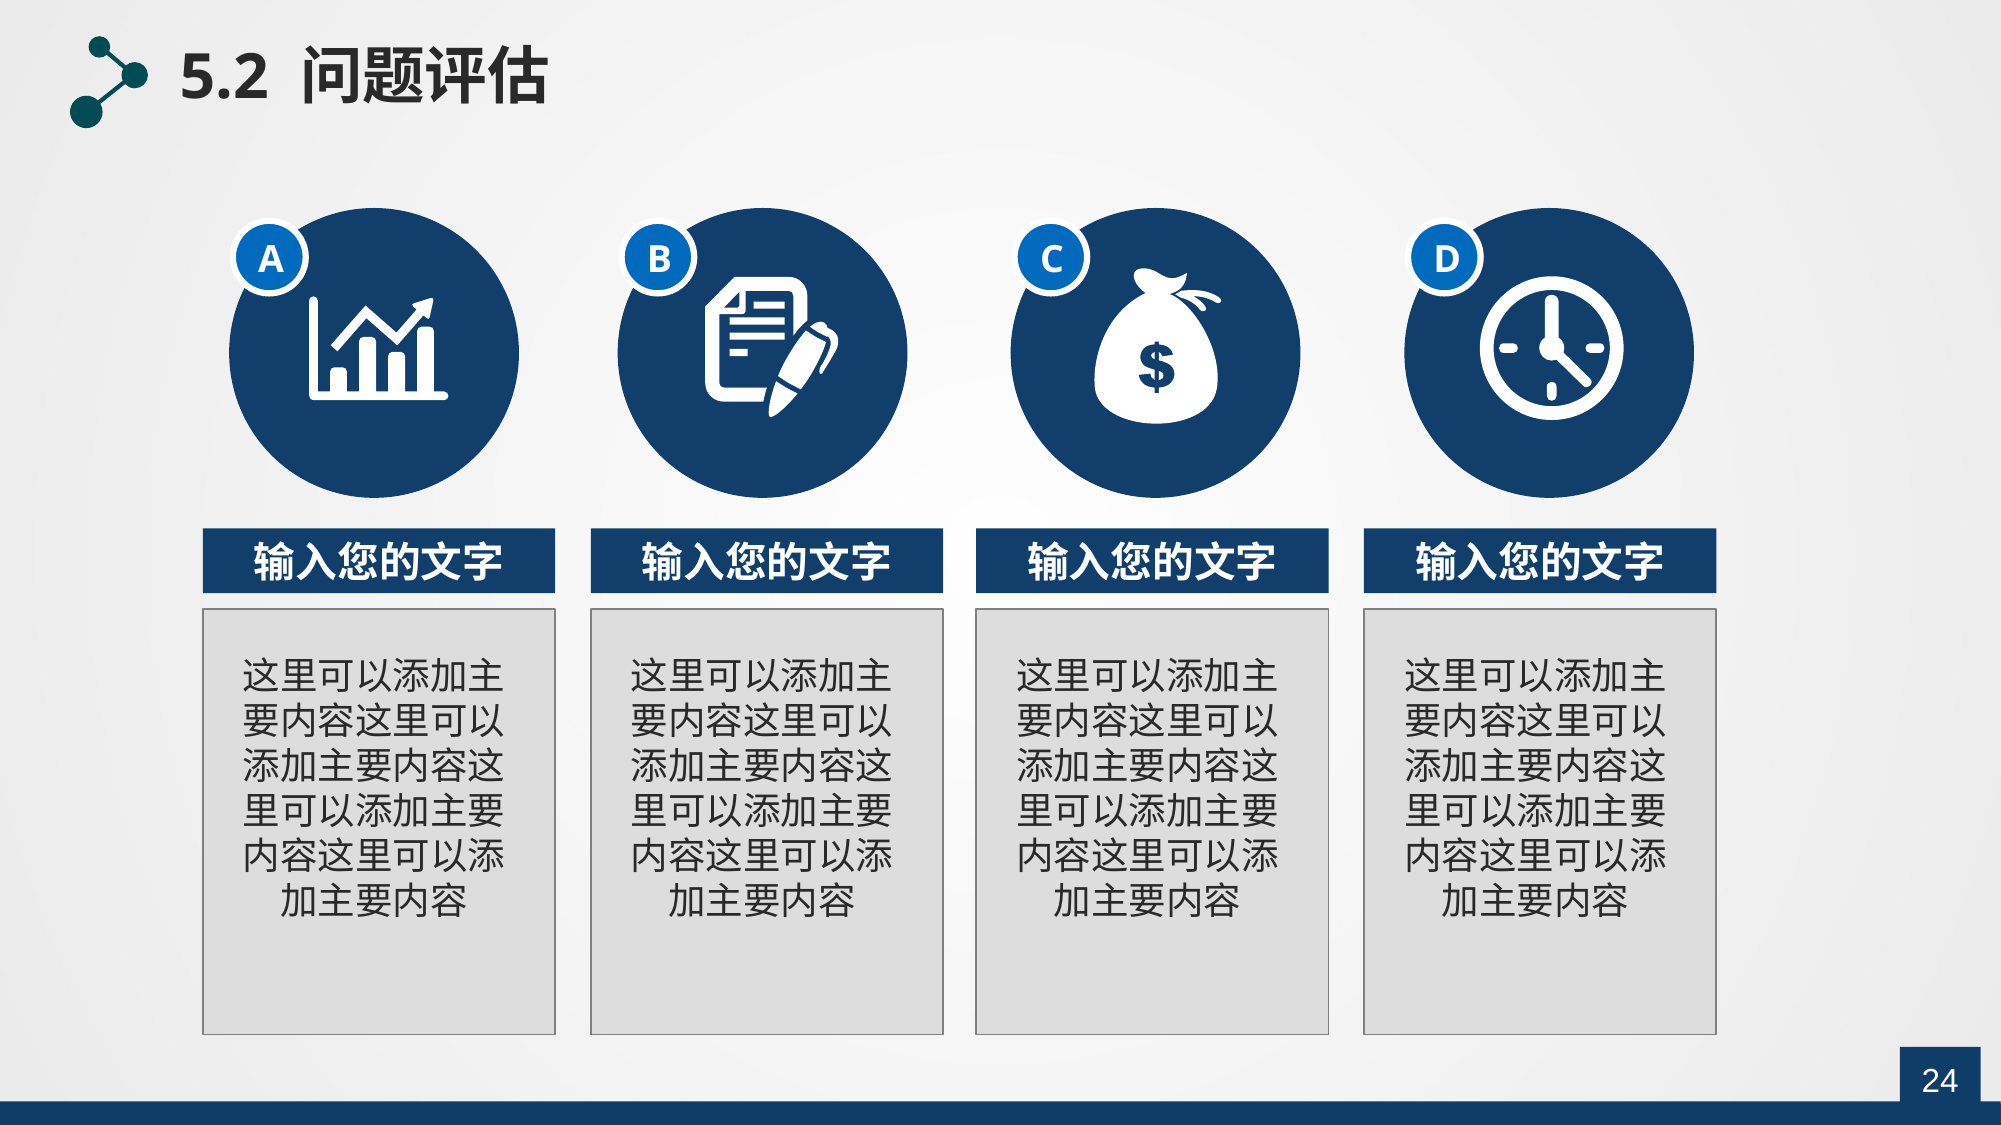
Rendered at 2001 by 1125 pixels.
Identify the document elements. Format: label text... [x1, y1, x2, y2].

text_box 这里可以添加主要内容这里可以添加主要内容这里可以添加主要内容这里可以添加主要内容 [1377, 644, 1694, 929]
picture [0, 0, 2001, 1101]
text_box 5.2 问题评估 [164, 28, 565, 119]
text_box [976, 608, 1329, 1035]
text_box 输入您的文字 [202, 528, 556, 594]
text_box [1479, 276, 1624, 421]
text_box [705, 276, 808, 402]
text_box D [1407, 220, 1481, 294]
text_box 这里可以添加主要内容这里可以添加主要内容这里可以添加主要内容这里可以添加主要内容 [216, 644, 532, 929]
text_box [229, 207, 519, 498]
text_box [70, 36, 148, 129]
text_box C [1014, 220, 1088, 294]
text_box 输入您的文字 [1363, 528, 1717, 594]
text_box A [232, 220, 306, 294]
text_box [617, 207, 908, 498]
text_box [590, 608, 944, 1035]
text_box 这里可以添加主要内容这里可以添加主要内容这里可以添加主要内容这里可以添加主要内容 [989, 644, 1306, 929]
text_box [1094, 268, 1222, 424]
text_box 输入您的文字 [976, 528, 1329, 594]
text_box [202, 608, 556, 1035]
text_box [777, 330, 827, 390]
text_box [1404, 207, 1694, 498]
text_box [768, 381, 798, 417]
text_box [1010, 207, 1301, 498]
text_box B [621, 220, 695, 294]
text_box [1363, 608, 1717, 1035]
text_box [809, 321, 839, 374]
text_box 这里可以添加主要内容这里可以添加主要内容这里可以添加主要内容这里可以添加主要内容 [603, 644, 920, 929]
text_box [309, 296, 449, 401]
text_box 输入您的文字 [590, 528, 944, 594]
